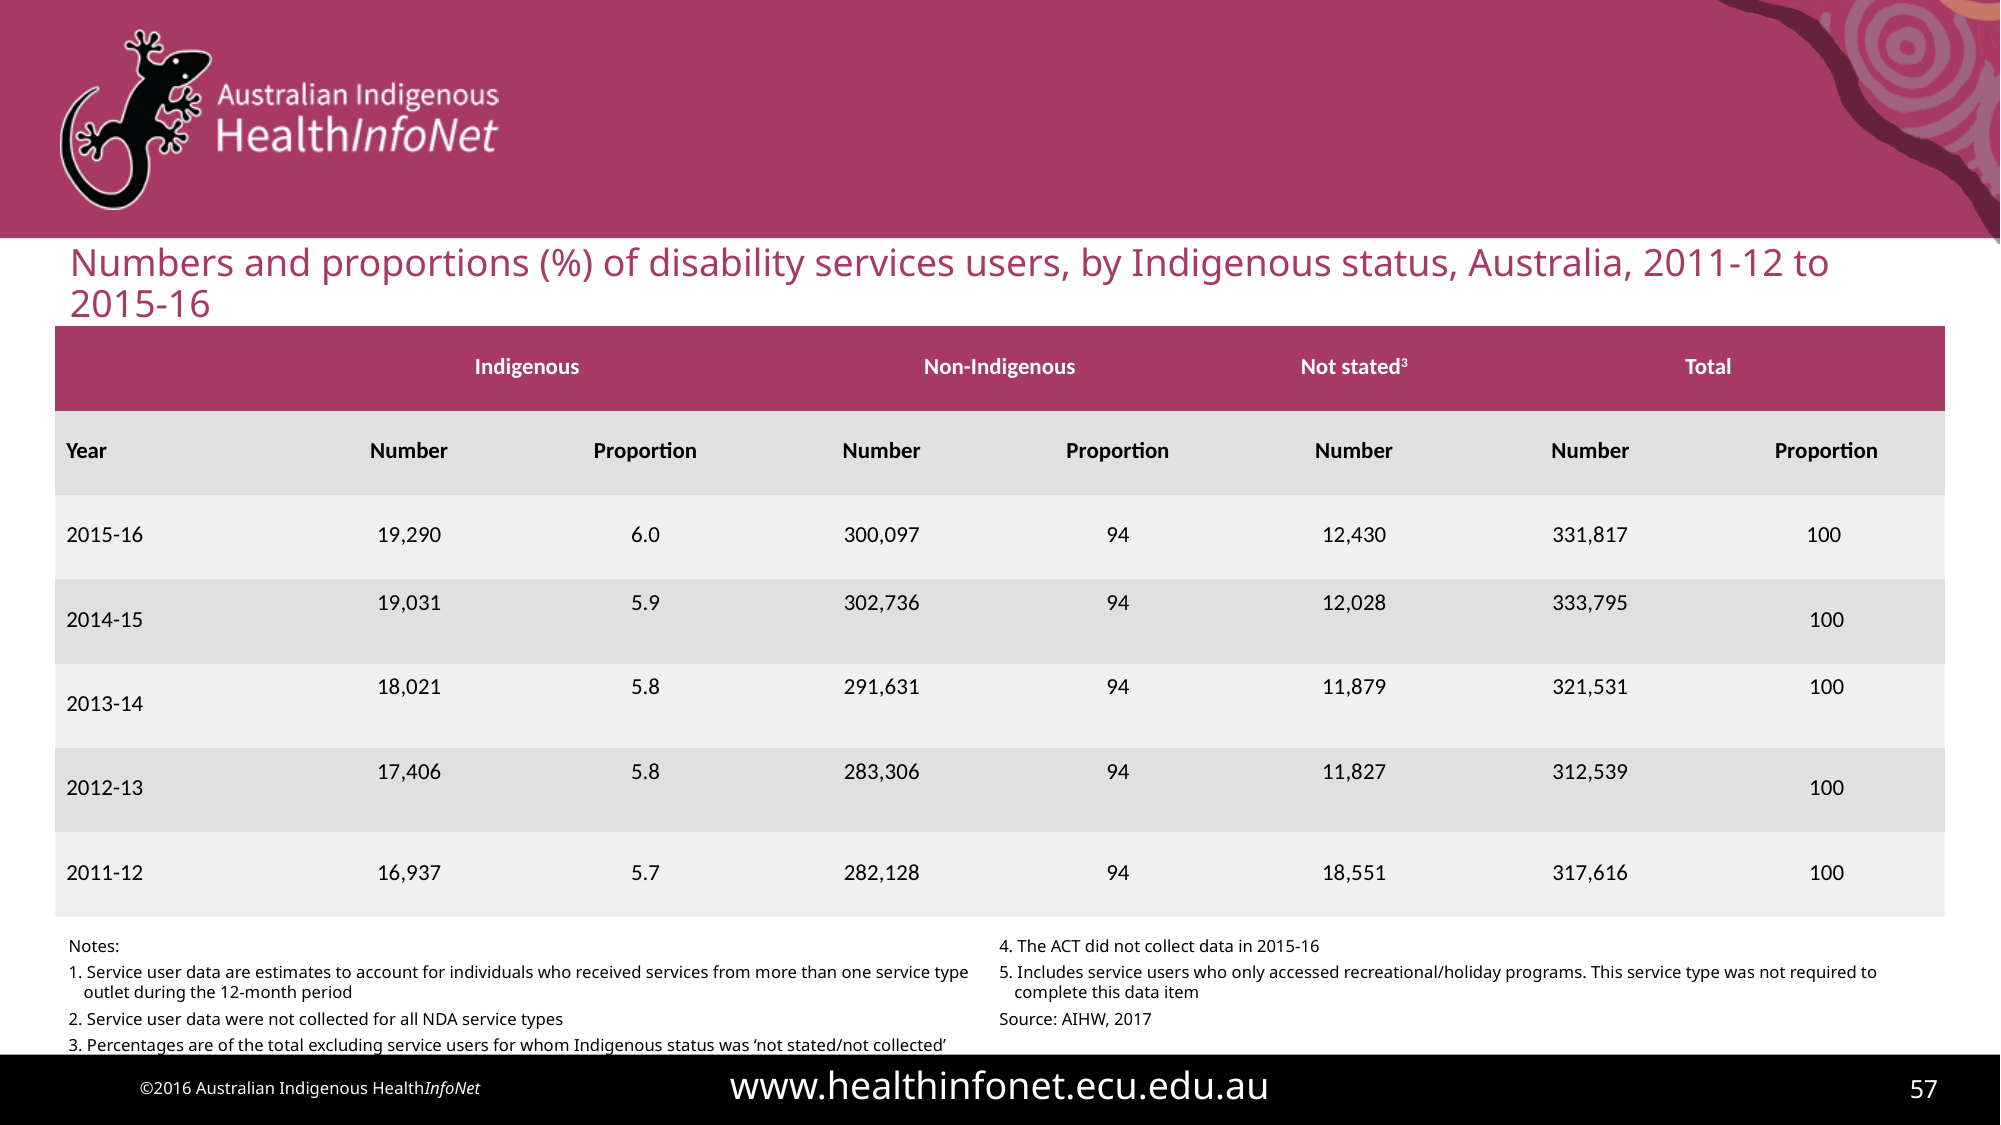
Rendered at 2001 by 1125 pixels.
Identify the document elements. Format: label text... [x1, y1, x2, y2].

table_cell 333,795 [1472, 579, 1709, 664]
table_cell 17,406 [291, 748, 527, 832]
picture [60, 29, 499, 210]
table_cell 291,631 [764, 664, 1000, 748]
table_cell 94 [1000, 495, 1236, 579]
table_cell 5.9 [527, 579, 764, 664]
table_cell 19,031 [291, 579, 527, 664]
table_header Not stated3 [1236, 326, 1472, 411]
table_cell 321,531 [1472, 664, 1709, 748]
table_cell 302,736 [764, 579, 1000, 664]
table_cell Number [291, 411, 527, 495]
table_cell Number [764, 411, 1000, 495]
table_cell 94 [1000, 579, 1236, 664]
table_cell 300,097 [764, 495, 1000, 579]
table_cell 94 [1000, 832, 1236, 917]
table_cell 2013-14 [55, 664, 291, 748]
table_cell 12,028 [1236, 579, 1472, 664]
table_cell 283,306 [764, 748, 1000, 832]
table_cell Proportion [1709, 411, 1945, 495]
picture [1673, 0, 2000, 279]
table_cell Proportion [527, 411, 764, 495]
table_cell 11,827 [1236, 748, 1472, 832]
text_box Notes: 1. Service user data are estimates to account for individuals who received services from more than one service type outlet during the 12-month period 2. Service user data were not collected for all NDA service types 3. Percentages are of the total excluding service users for whom Indigenous status was ‘not stated/not collected’ 4. The ACT did not collect data in 2015-16 5. Includes service users who only accessed recreational/holiday programs. This service type was not required to complete this data item Source: AIHW, 2017 [53, 928, 1945, 1035]
table_cell 2011-12 [55, 832, 291, 917]
table_cell 5.7 [527, 832, 764, 917]
table_cell 282,128 [764, 832, 1000, 917]
table_cell 5.8 [527, 664, 764, 748]
table_cell 331,817 [1472, 495, 1709, 579]
table_cell 317,616 [1472, 832, 1709, 917]
table_cell 18,021 [291, 664, 527, 748]
table_cell 100 [1709, 664, 1945, 748]
table_cell 94 [1000, 748, 1236, 832]
table_cell 94 [1000, 664, 1236, 748]
table_cell 2012-13 [55, 748, 291, 832]
table_header [55, 326, 291, 411]
table_cell Number [1236, 411, 1472, 495]
table_cell 16,937 [291, 832, 527, 917]
table_cell 18,551 [1236, 832, 1472, 917]
table_cell 11,879 [1236, 664, 1472, 748]
table_header Non-Indigenous [764, 326, 1236, 411]
table_cell Proportion [1000, 411, 1236, 495]
table_header Indigenous [291, 326, 764, 411]
table_cell 100 [1709, 832, 1945, 917]
table_cell 19,290 [291, 495, 527, 579]
table_cell 100 [1709, 579, 1945, 664]
table_cell 6.0 [527, 495, 764, 579]
table_cell Year [55, 411, 291, 495]
table_cell 100 [1709, 495, 1945, 579]
table_cell 5.8 [527, 748, 764, 832]
table_header Total [1472, 326, 1945, 411]
table_cell 2014-15 [55, 579, 291, 664]
table_cell Number [1472, 411, 1709, 495]
title Numbers and proportions (%) of disability services users, by Indigenous status, Australia, 2011-12 to 2015-16 [55, 243, 1945, 326]
table_cell 2015-16 [55, 495, 291, 579]
table_cell 312,539 [1472, 748, 1709, 832]
table_cell 100 [1709, 748, 1945, 832]
table_cell 12,430 [1236, 495, 1472, 579]
